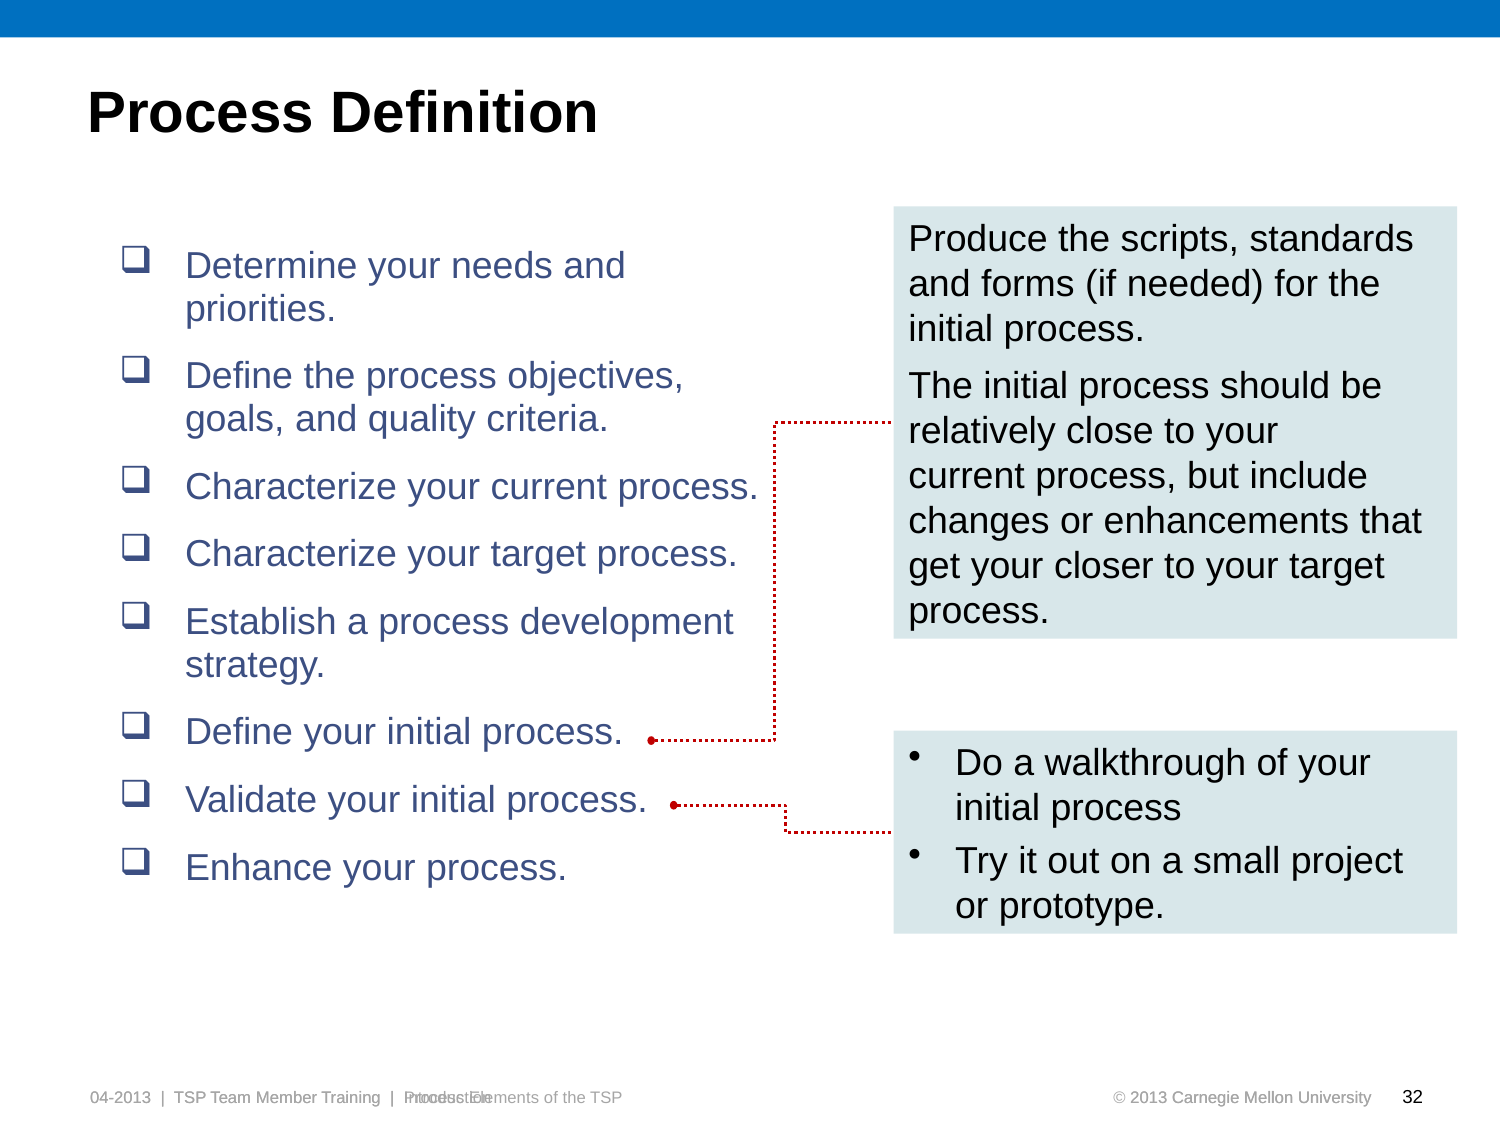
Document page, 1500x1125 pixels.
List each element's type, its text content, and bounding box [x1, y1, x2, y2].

text_box Determine your needs and priorities. Define the process objectives, goals, and quality criteria. Characterize your current process. Characterize your target process. Establish a process development strategy. Define your initial process. Validate your initial process. Enhance your process. [39, 236, 664, 897]
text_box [669, 730, 1458, 937]
title Process Definition [87, 87, 1439, 226]
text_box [647, 206, 1458, 746]
